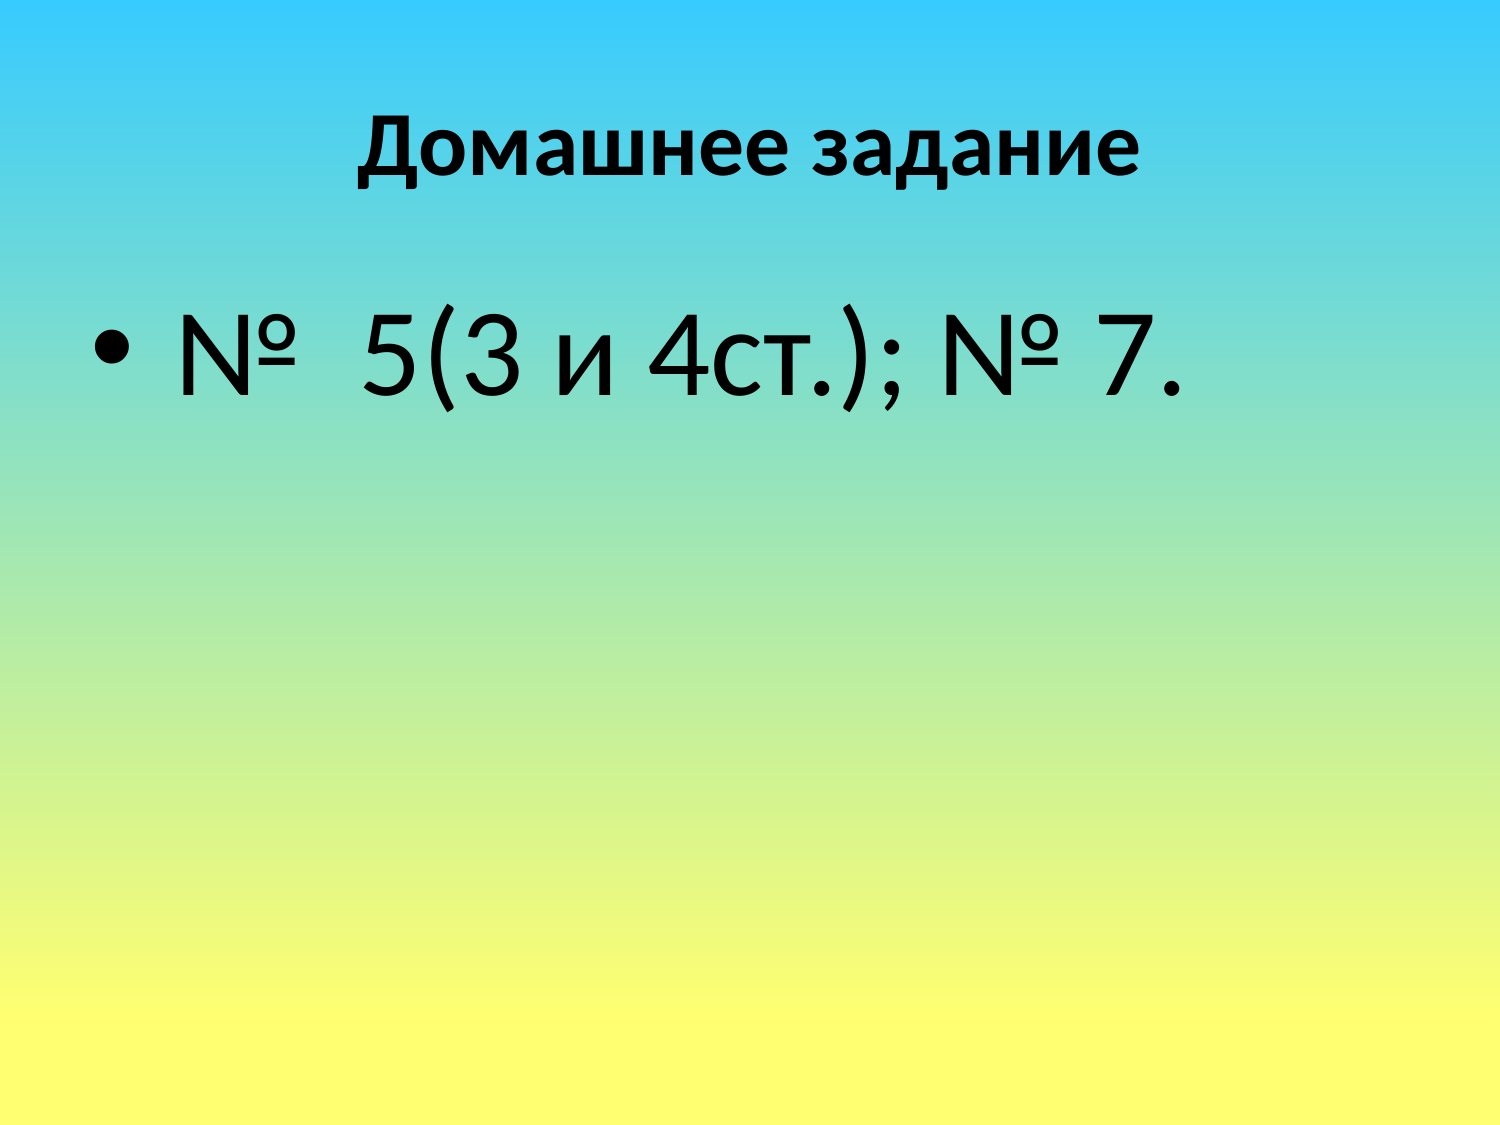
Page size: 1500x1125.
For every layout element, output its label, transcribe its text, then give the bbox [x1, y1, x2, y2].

title Домашнее задание [75, 45, 1425, 233]
list № 5(3 и 4ст.); № 7. [75, 262, 1425, 1005]
